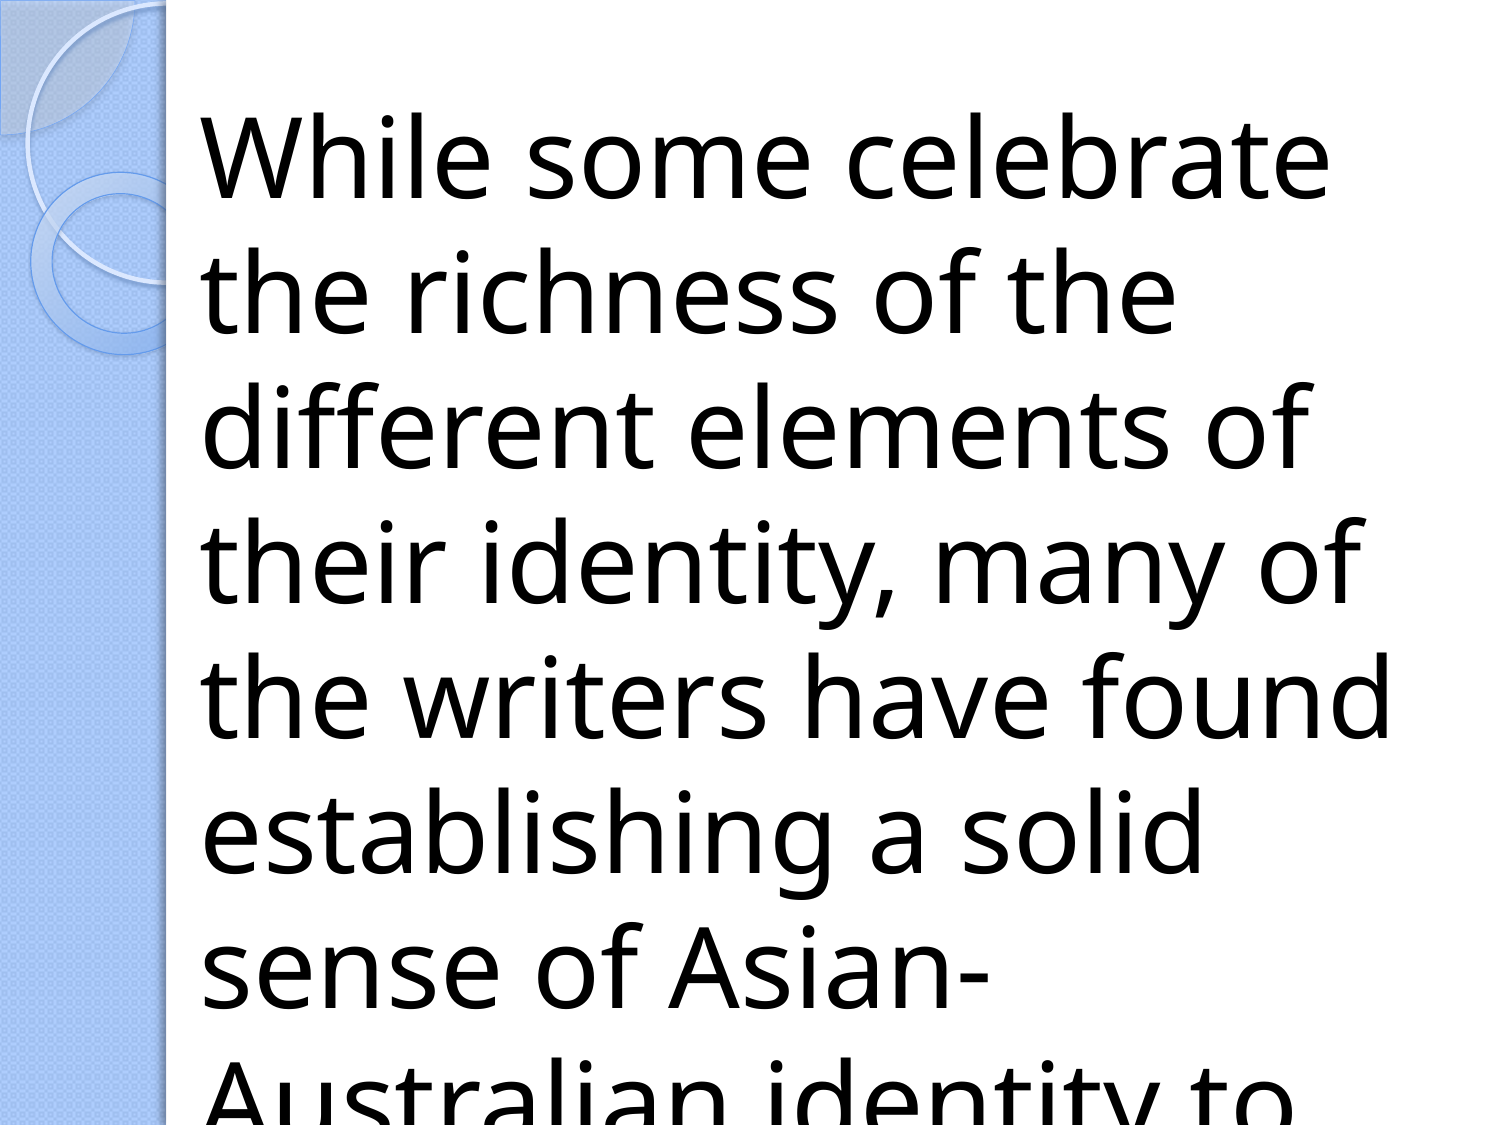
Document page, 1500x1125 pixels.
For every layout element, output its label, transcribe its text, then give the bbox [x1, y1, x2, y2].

list While some celebrate the richness of the different elements of their identity, many of the writers have found establishing a solid sense of Asian-Australian identity to be a painful process. [171, 78, 1466, 1025]
